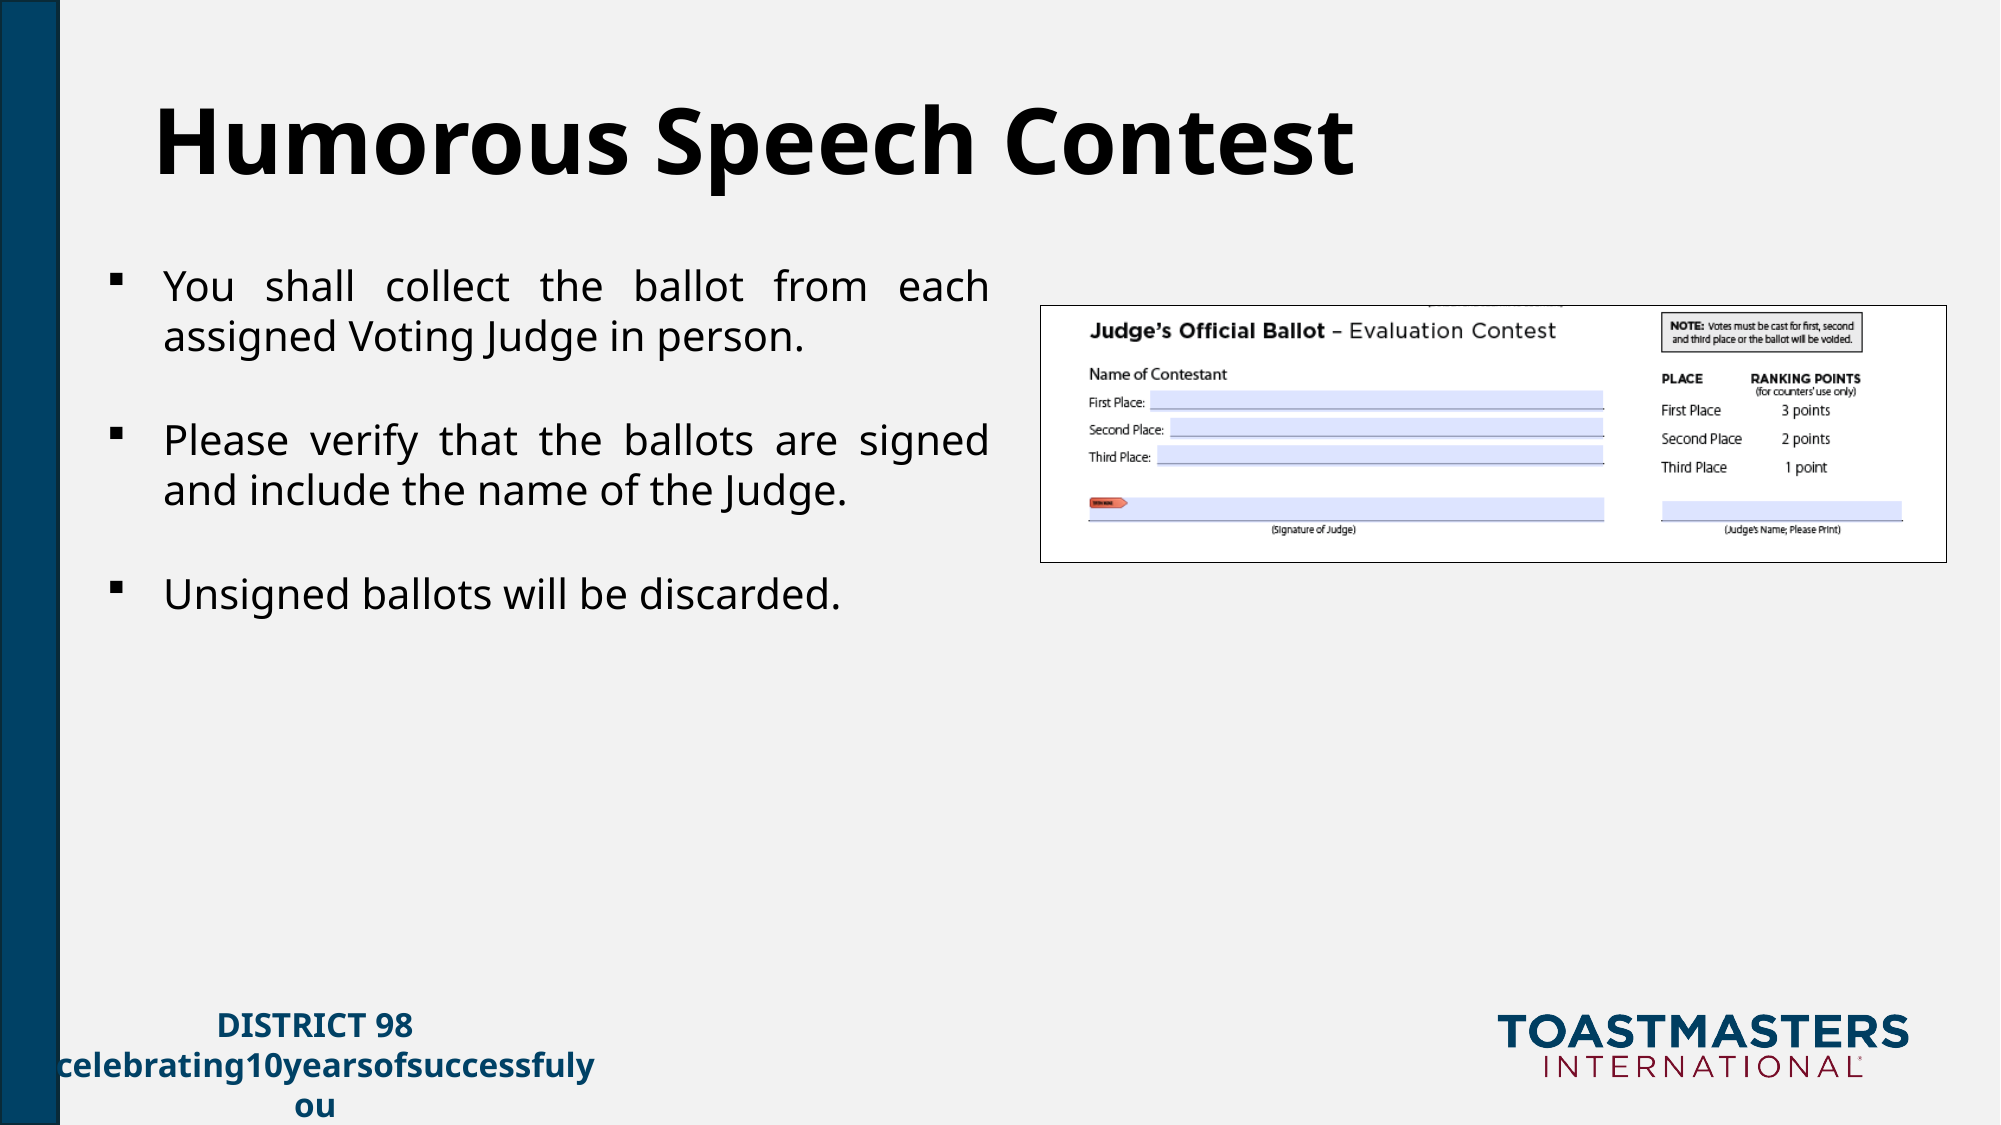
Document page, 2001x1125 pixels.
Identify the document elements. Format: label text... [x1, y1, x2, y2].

title Humorous Speech Contest [137, 59, 1944, 229]
list You shall collect the ballot from each assigned Voting Judge in person. Please verify that the ballots are signed and include the name of the Judge. Unsigned ballots will be discarded. [89, 251, 1009, 941]
text_box DISTRICT 98 #celebrating10yearsofsuccessfulyou [10, 996, 620, 1125]
picture [1039, 304, 1948, 563]
text_box [0, 0, 60, 1125]
picture [1383, 631, 2000, 1125]
